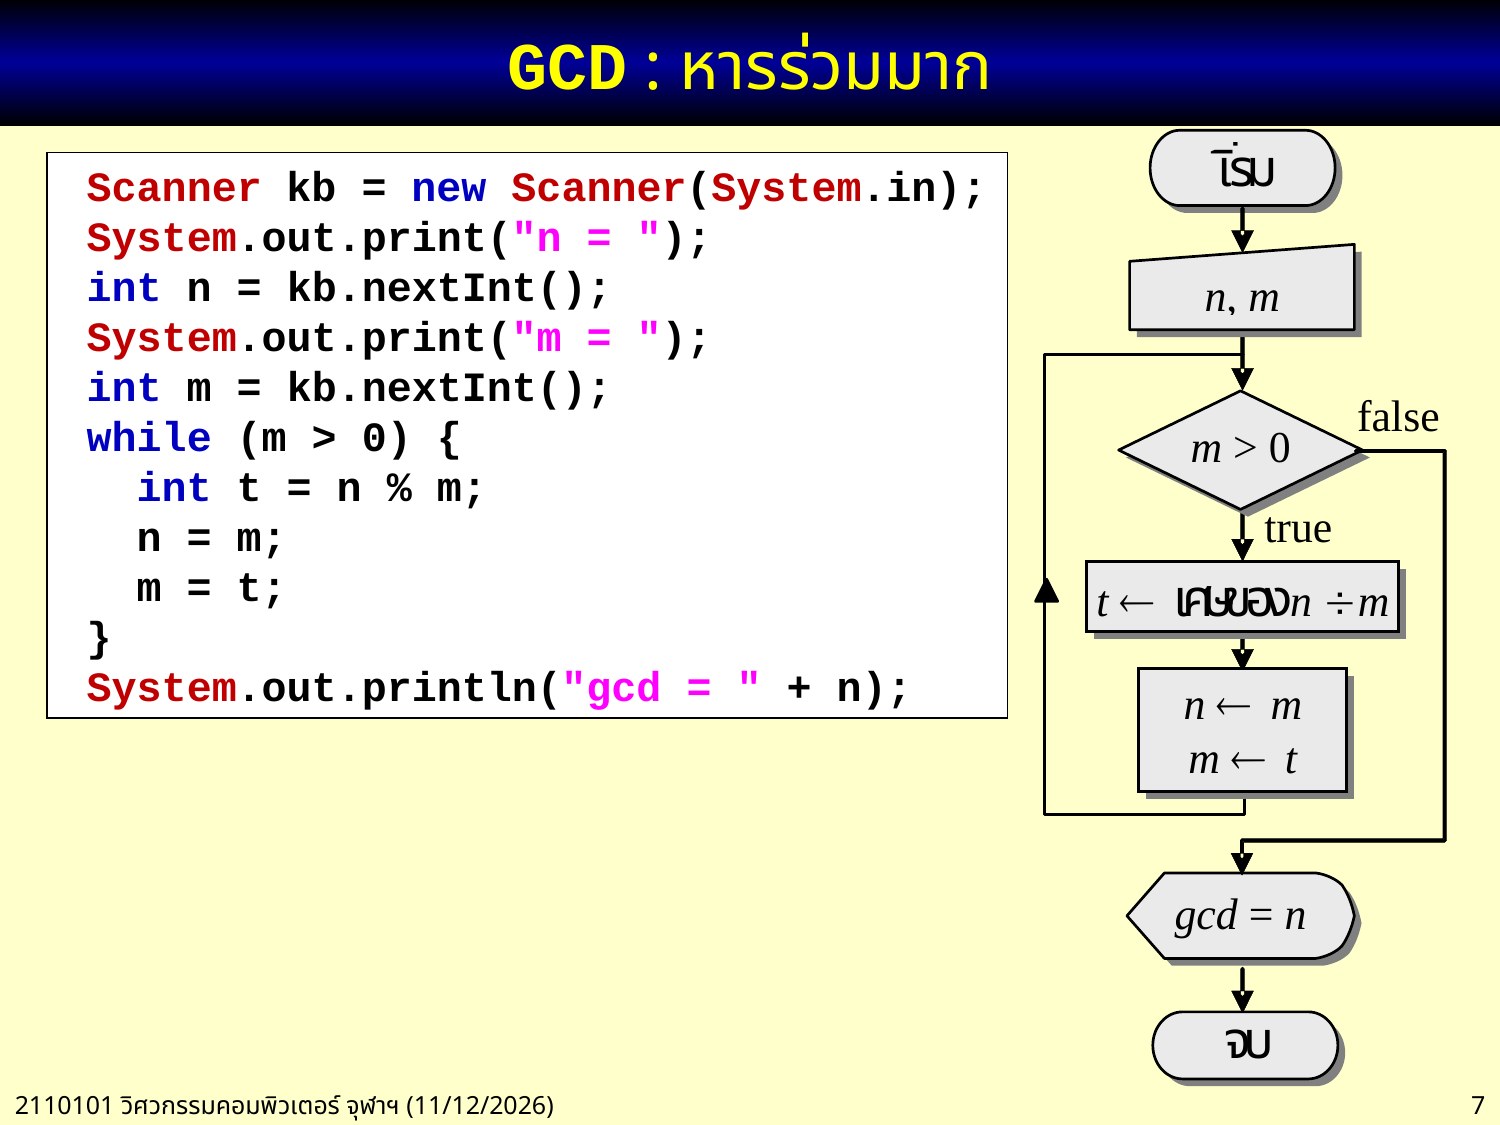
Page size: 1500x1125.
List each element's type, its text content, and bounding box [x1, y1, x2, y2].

text_box Scanner kb = new Scanner(System.in); System.out.print("n = "); int n = kb.nextInt(); System.out.print("m = "); int m = kb.nextInt(); while (m > 0) { int t = n % m; n = m; m = t; } System.out.println("gcd = " + n); [46, 152, 1008, 718]
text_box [1030, 128, 1454, 1090]
title GCD : หารร่วมมาก [0, 0, 1500, 126]
